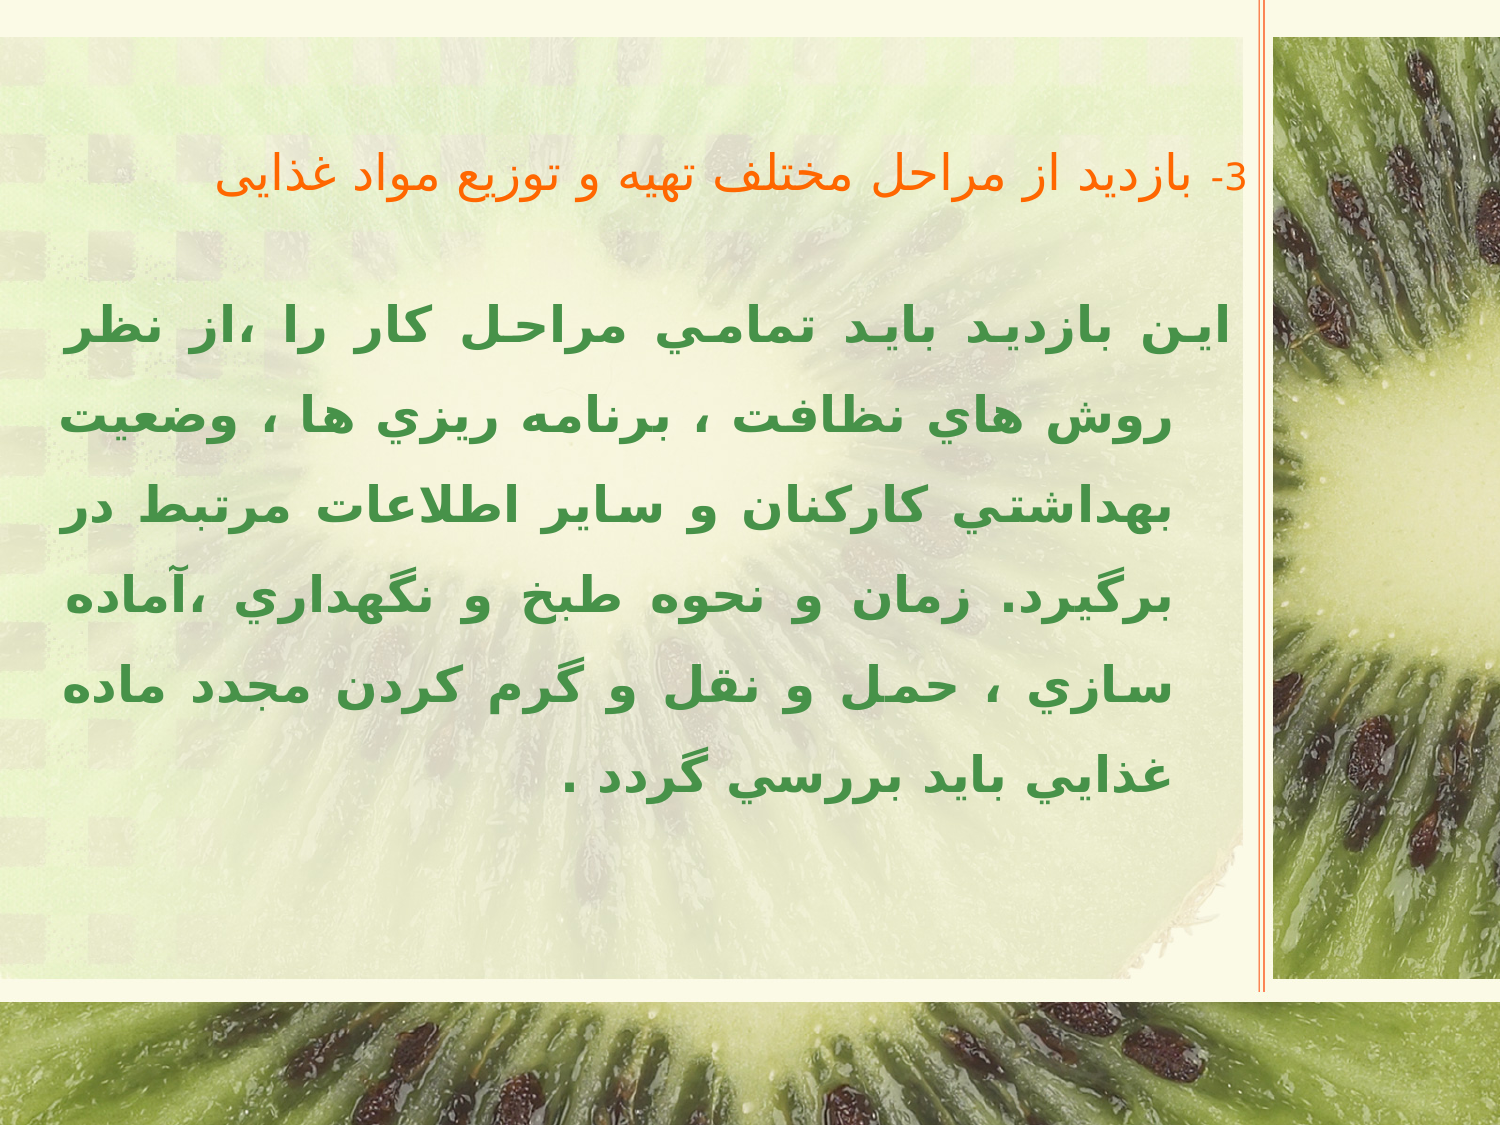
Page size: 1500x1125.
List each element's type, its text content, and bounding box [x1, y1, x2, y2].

picture [0, 0, 1500, 1125]
title 3- بازدید از مراحل مختلف تهیه و توزیع مواد غذایی [100, 125, 1264, 216]
list اين بازديد بايد تمامي مراحل كار را ،‌از نظر روش هاي نظافت ،‌ برنامه ريزي ها ،‌ وضعيت بهداشتي كاركنان و ساير اطلاعات مرتبط در برگيرد. زمان و نحوه طبخ و نگهداري ،‌آماده سازي ،‌ حمل و نقل و گرم كردن مجدد ماده غذايي بايد بررسي گردد . [41, 255, 1247, 681]
